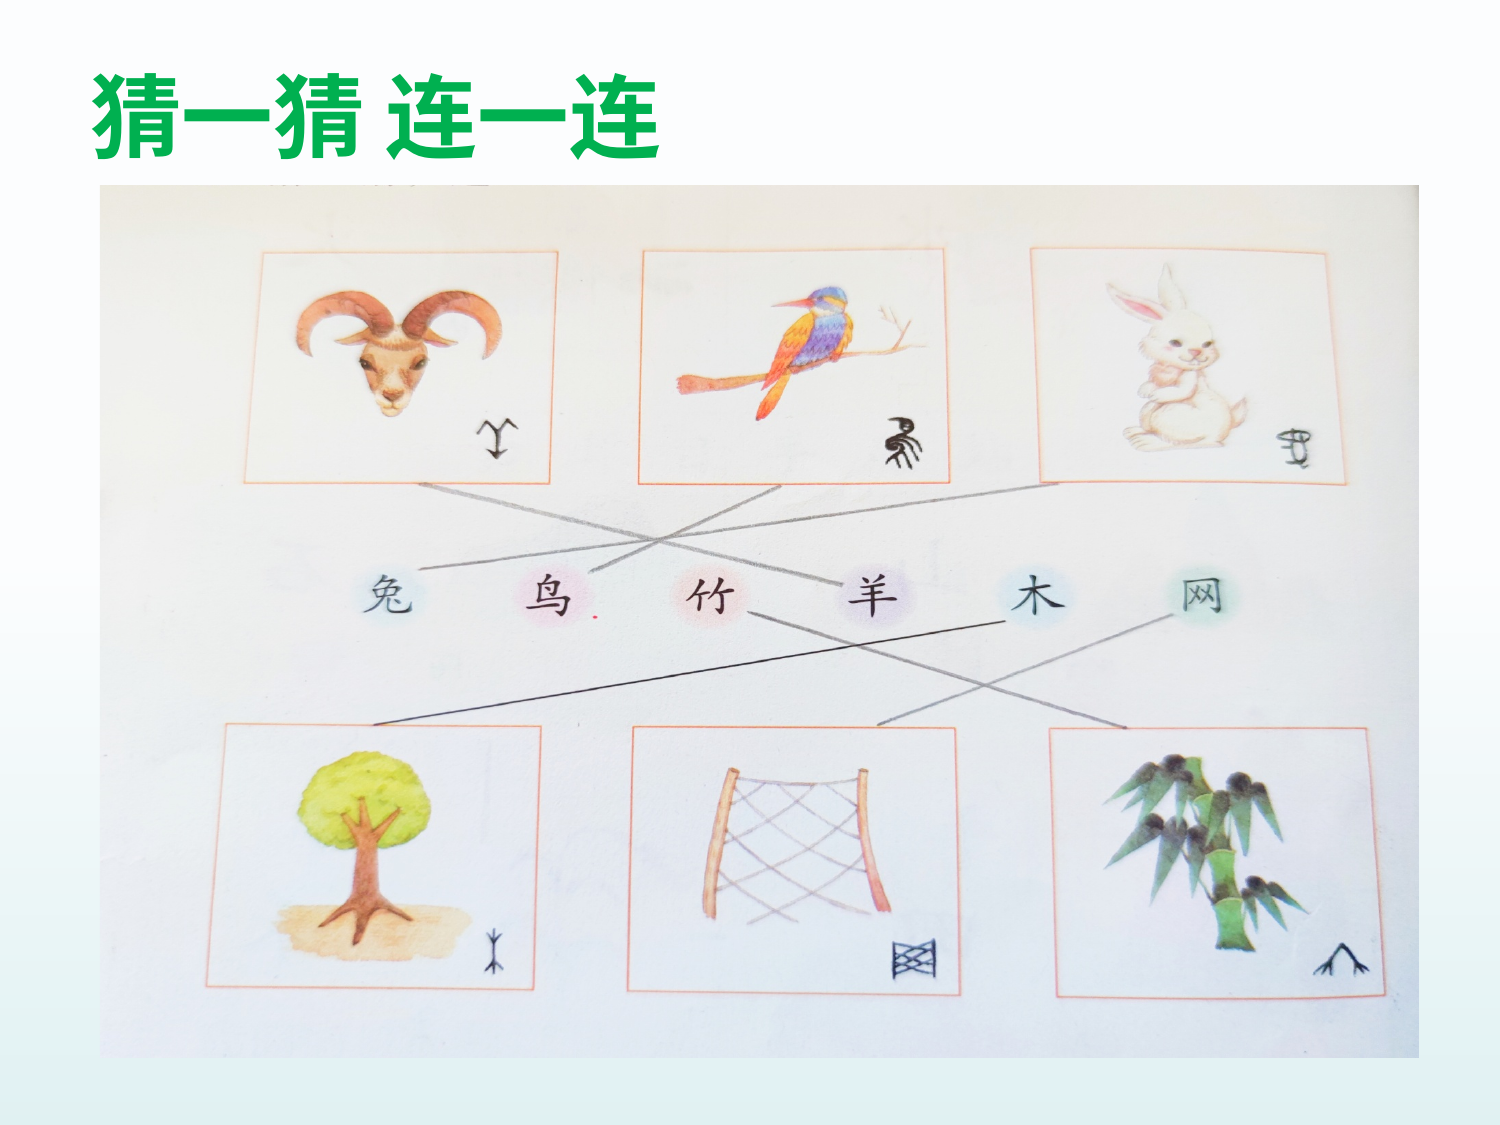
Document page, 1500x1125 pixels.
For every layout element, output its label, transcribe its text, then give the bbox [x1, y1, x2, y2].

title 猜一猜 连一连 [75, 21, 1425, 209]
picture [99, 185, 1426, 1058]
